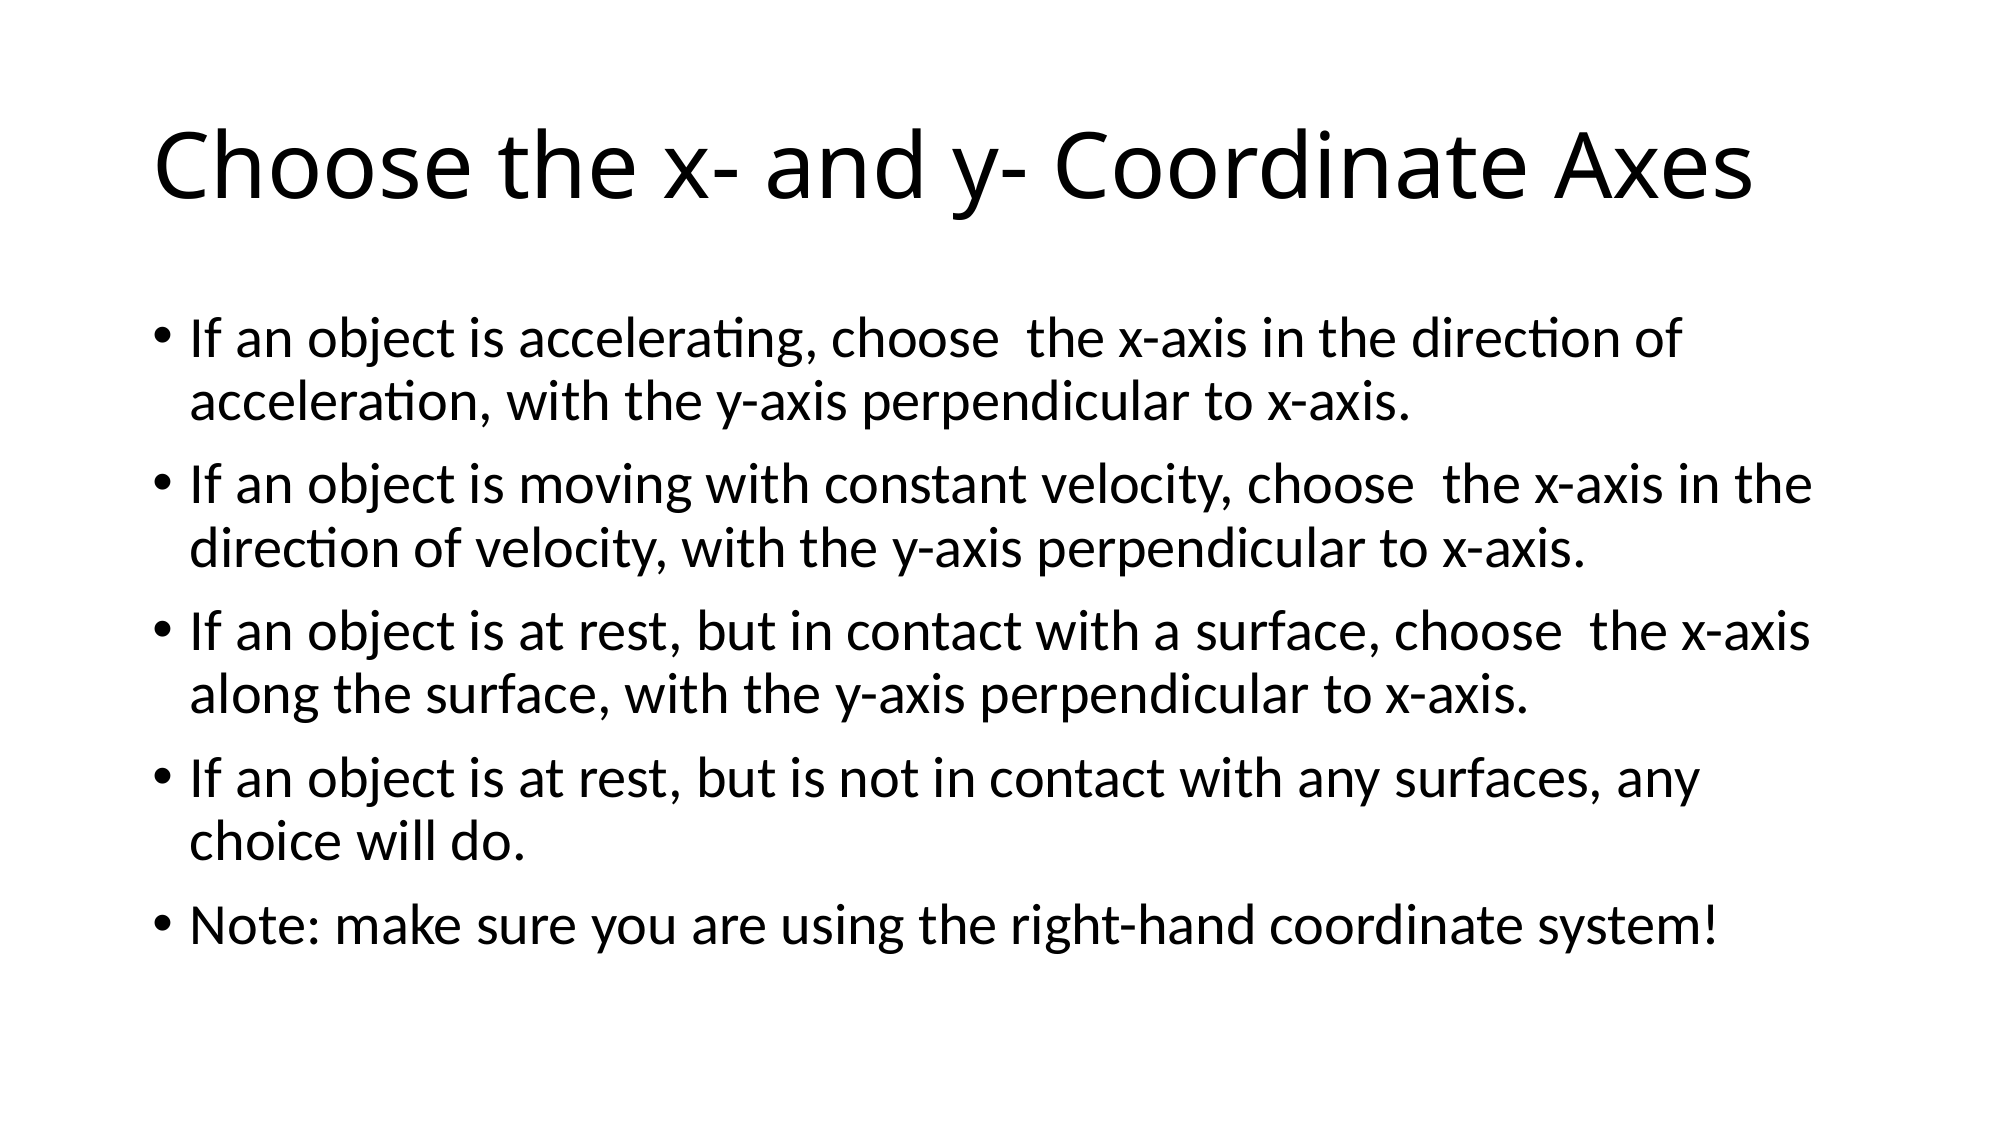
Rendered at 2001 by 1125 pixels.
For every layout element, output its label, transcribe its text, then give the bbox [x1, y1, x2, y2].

title Choose the x- and y- Coordinate Axes [137, 59, 1863, 278]
list If an object is accelerating, choose the x-axis in the direction of acceleration, with the y-axis perpendicular to x-axis. If an object is moving with constant velocity, choose the x-axis in the direction of velocity, with the y-axis perpendicular to x-axis. If an object is at rest, but in contact with a surface, choose the x-axis along the surface, with the y-axis perpendicular to x-axis. If an object is at rest, but is not in contact with any surfaces, any choice will do. Note: make sure you are using the right-hand coordinate system! [137, 299, 1863, 1014]
